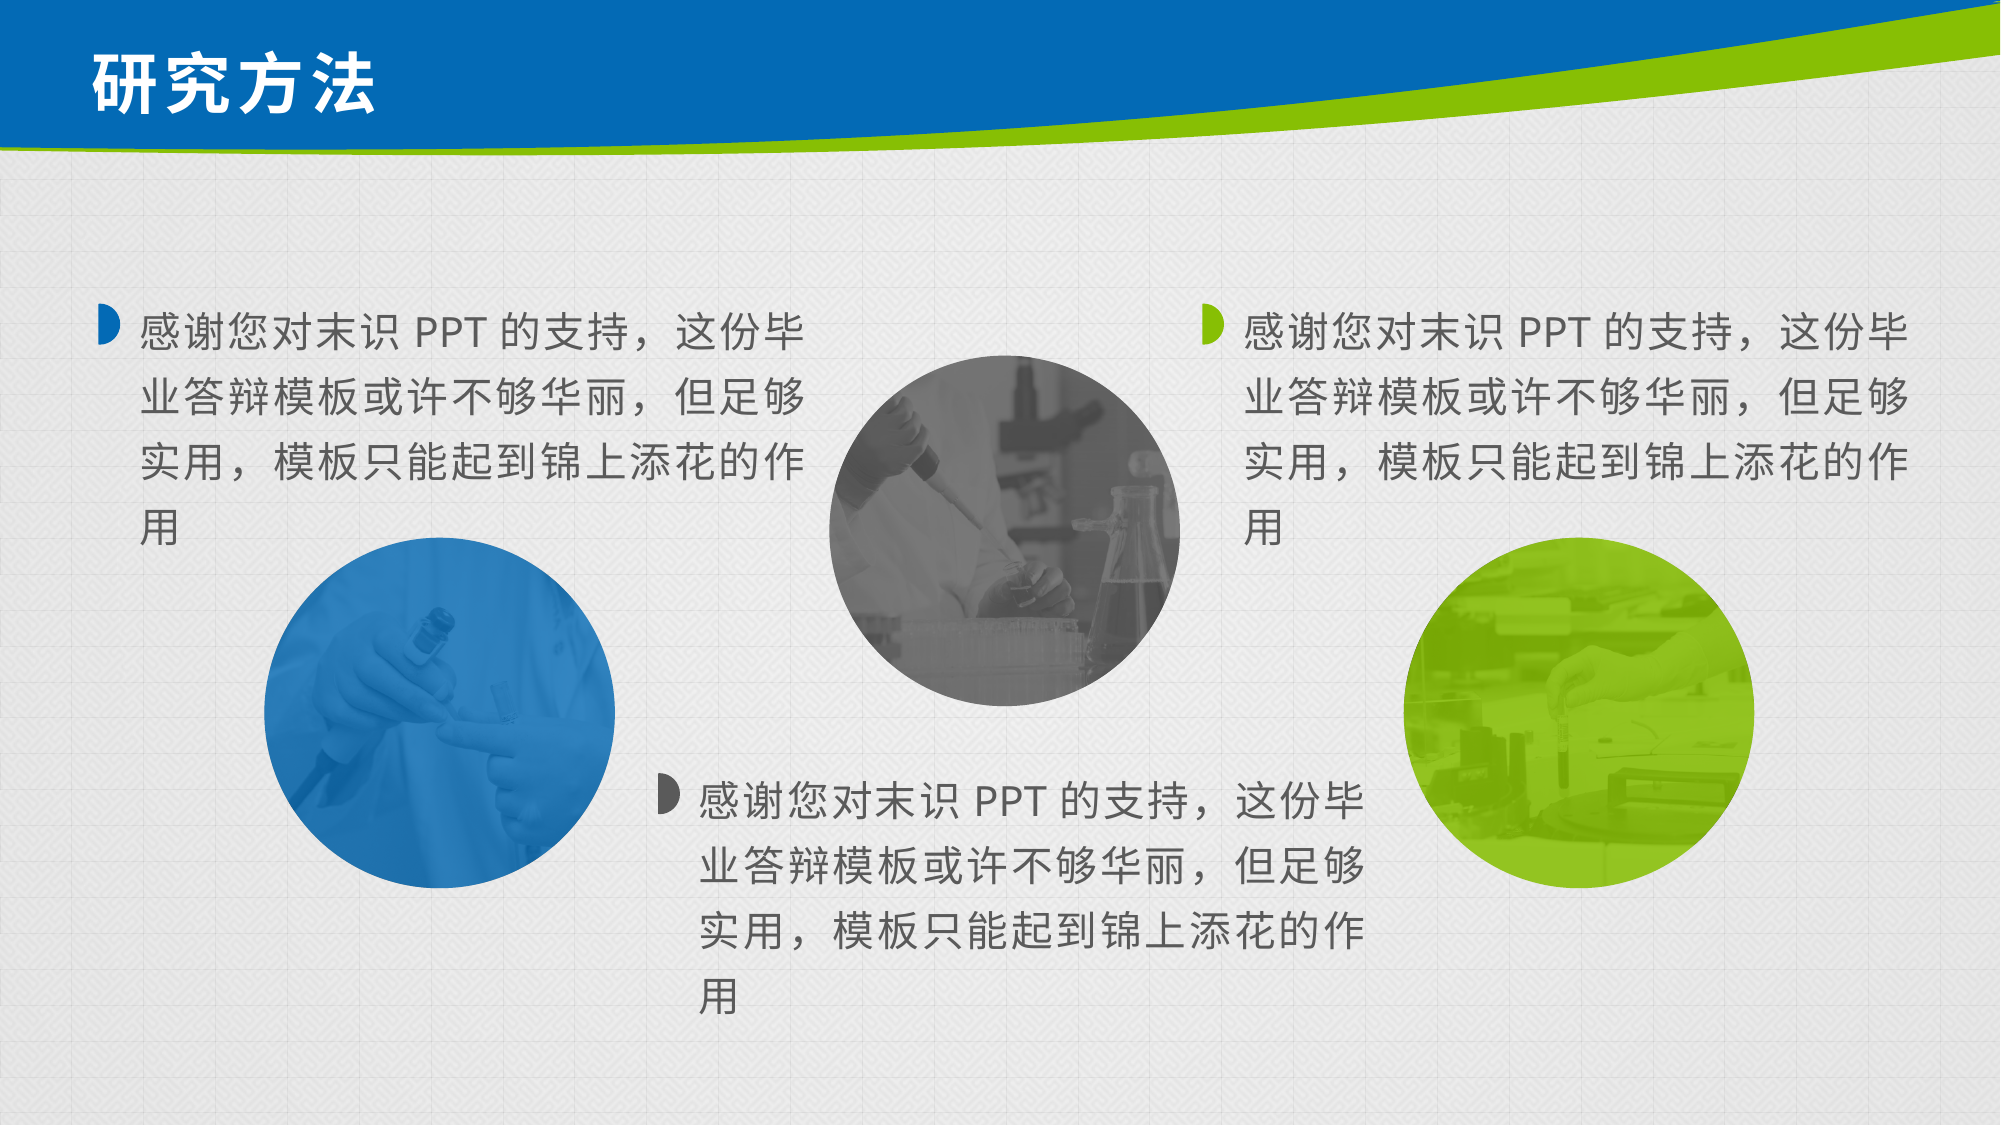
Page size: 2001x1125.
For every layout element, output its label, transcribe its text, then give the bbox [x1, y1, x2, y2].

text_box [264, 537, 615, 889]
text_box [98, 283, 821, 496]
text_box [1403, 537, 1755, 889]
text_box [658, 752, 1380, 965]
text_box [829, 355, 1180, 707]
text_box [1202, 283, 1924, 496]
picture [0, 55, 2000, 1125]
title 研究方法 [76, 42, 1087, 131]
